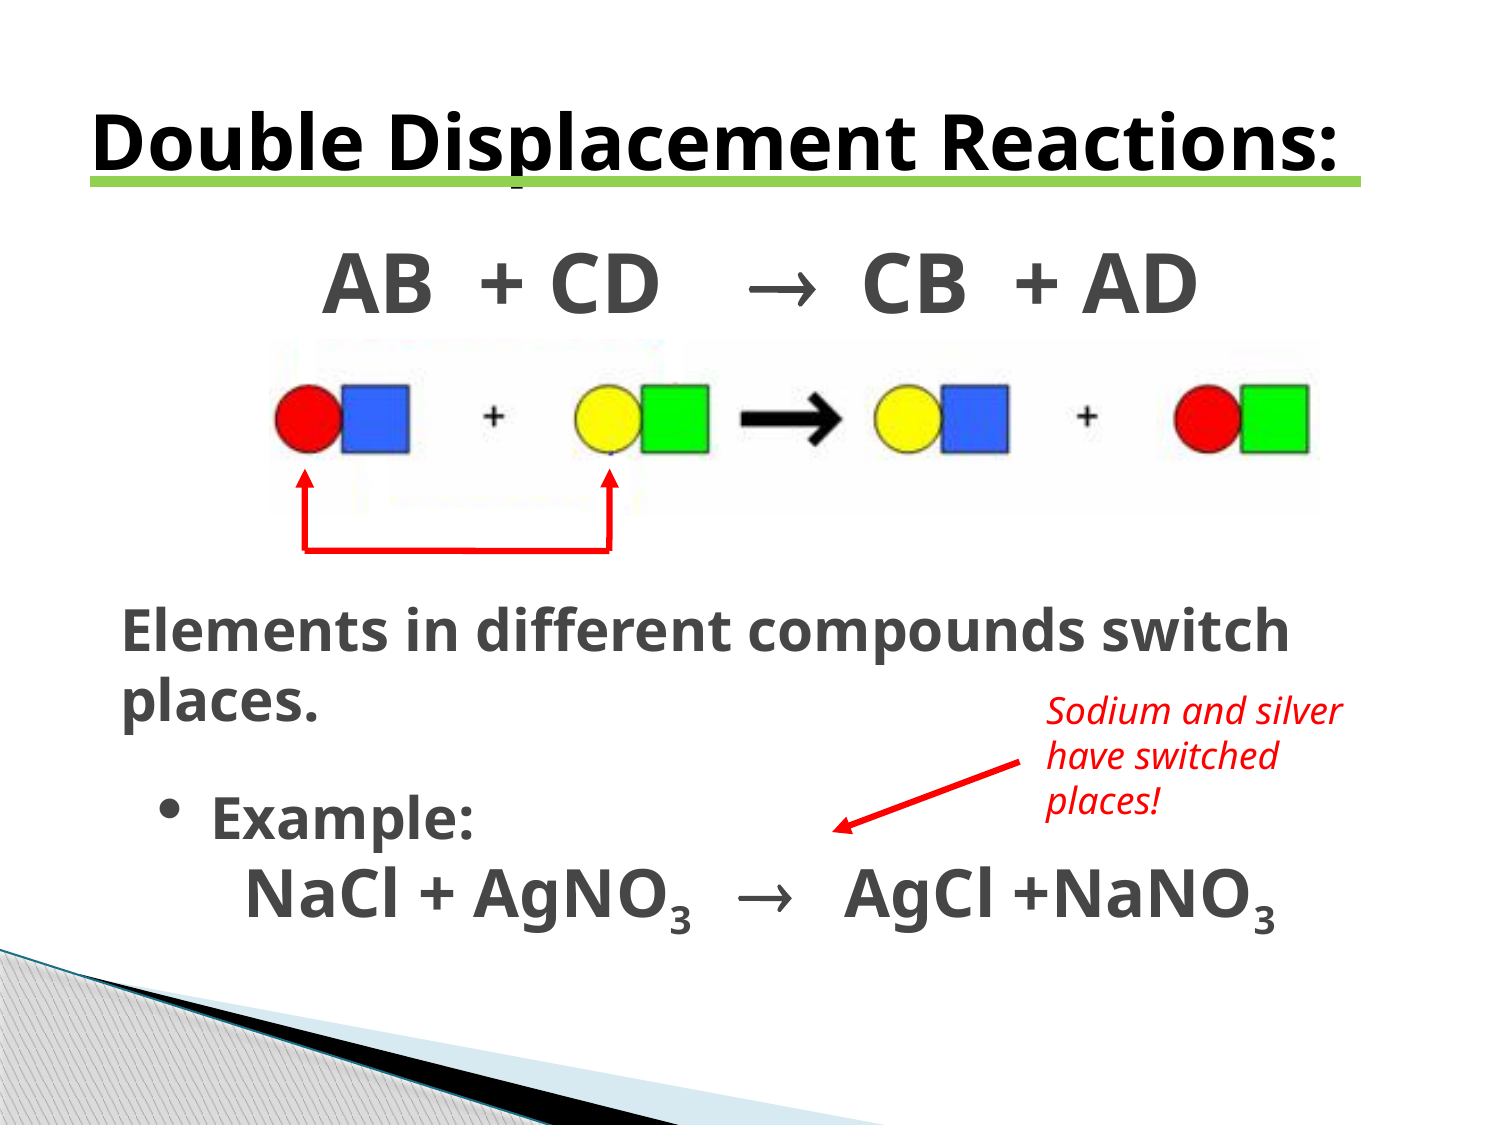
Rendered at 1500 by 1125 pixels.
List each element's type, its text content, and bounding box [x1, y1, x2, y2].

text_box Elements in different compounds switch places. [105, 585, 1453, 811]
text_box Sodium and silver have switched places! [1031, 679, 1383, 830]
picture [269, 339, 1320, 516]
title Double Displacement Reactions: [75, 45, 1425, 233]
text_box Example: NaCl + AgNO3  AgCl +NaNO3 [105, 773, 1430, 950]
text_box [831, 761, 1020, 833]
text_box AB + CD  CB + AD [222, 222, 1395, 338]
